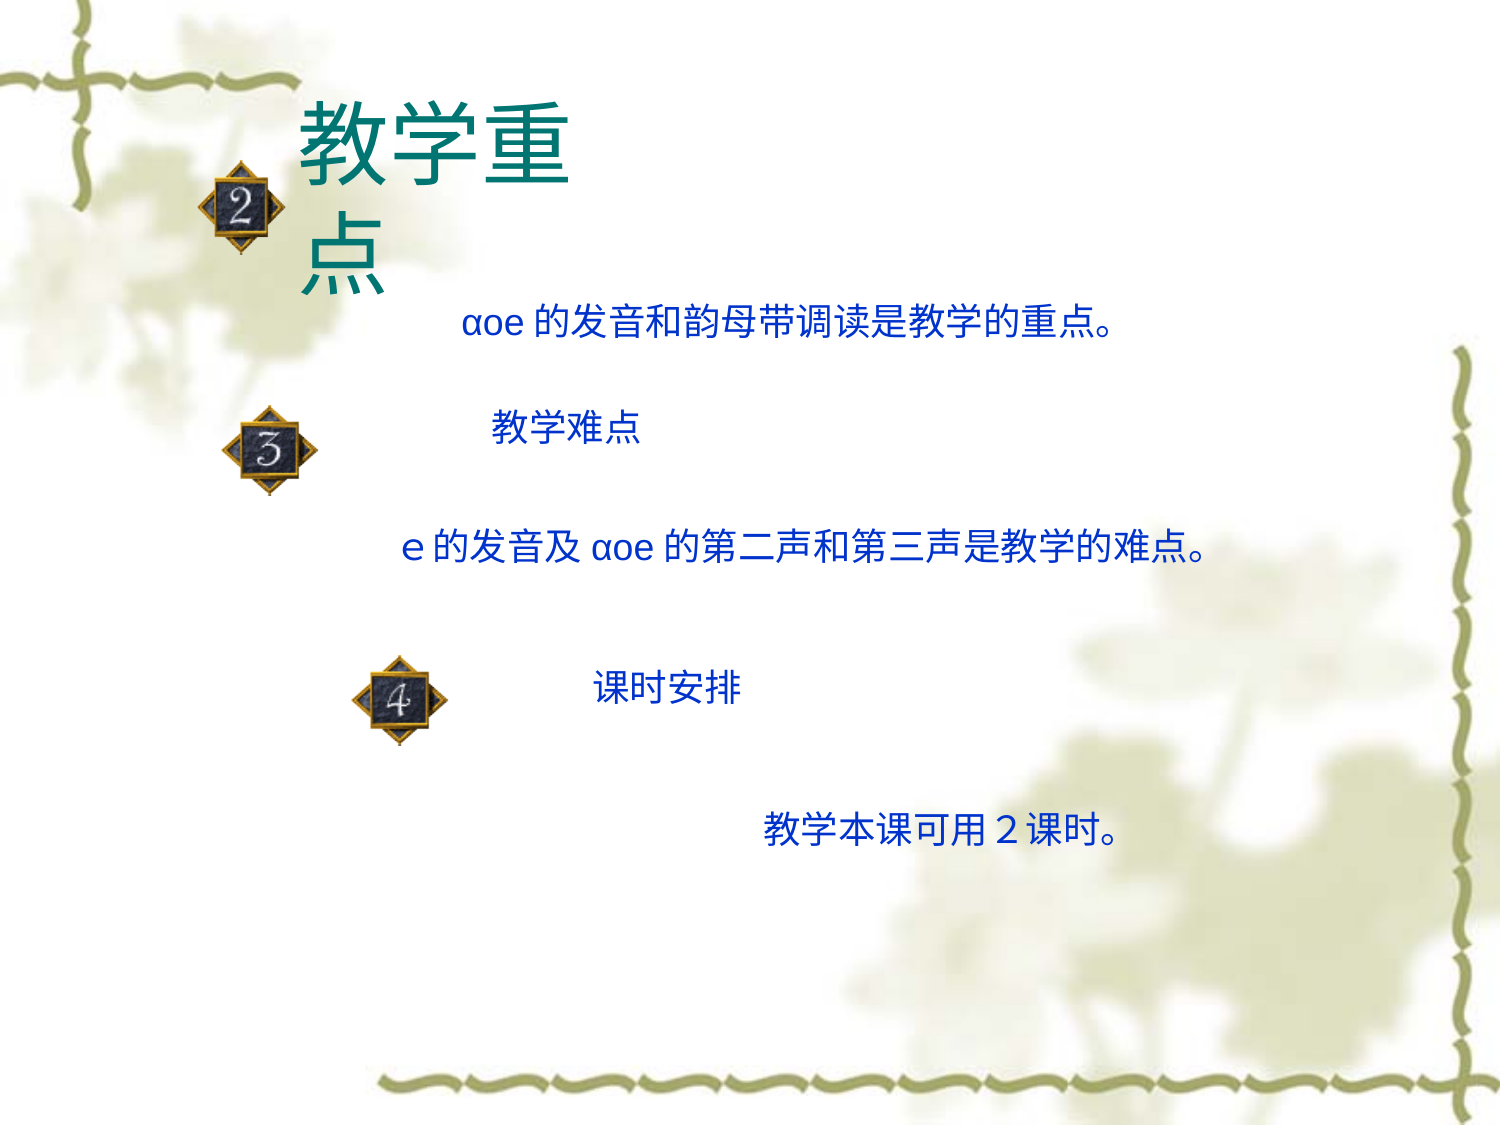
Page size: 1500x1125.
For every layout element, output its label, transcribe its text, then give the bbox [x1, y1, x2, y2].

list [194, 160, 289, 255]
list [217, 405, 322, 496]
text_box ｅ的发音及αoe的第二声和第三声是教学的难点。 [159, 515, 1424, 576]
text_box 教学难点 [395, 397, 738, 457]
text_box 课时安排 [501, 656, 833, 717]
text_box αoe的发音和韵母带调读是教学的重点。 [301, 290, 1294, 351]
picture [0, 0, 1500, 1125]
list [347, 655, 452, 747]
title 教学重点 [282, 113, 633, 280]
text_box 教学本课可用２课时。 [620, 798, 1282, 859]
